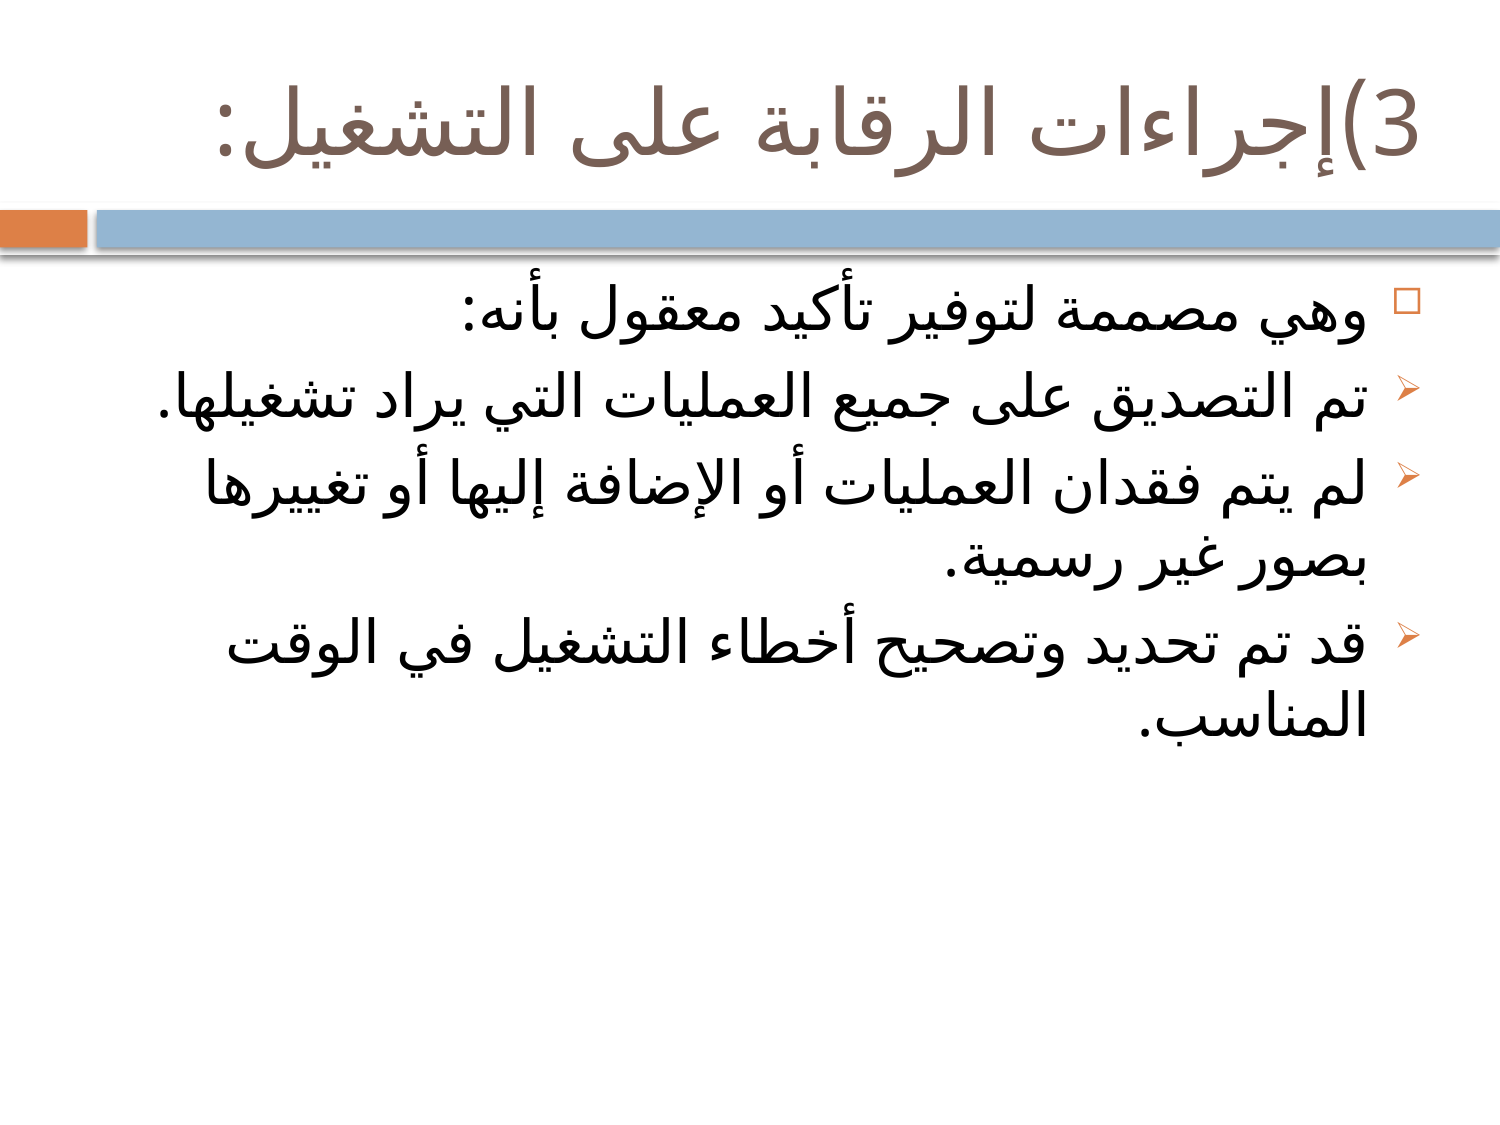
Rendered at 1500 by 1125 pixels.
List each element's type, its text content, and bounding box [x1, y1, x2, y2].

list وهي مصممة لتوفير تأكيد معقول بأنه: تم التصديق على جميع العمليات التي يراد تشغيلها. لم يتم فقدان العمليات أو الإضافة إليها أو تغييرها بصور غير رسمية. قد تم تحديد وتصحيح أخطاء التشغيل في الوقت المناسب. [100, 262, 1438, 1000]
title 3)إجراءات الرقابة على التشغيل: [100, 37, 1438, 200]
